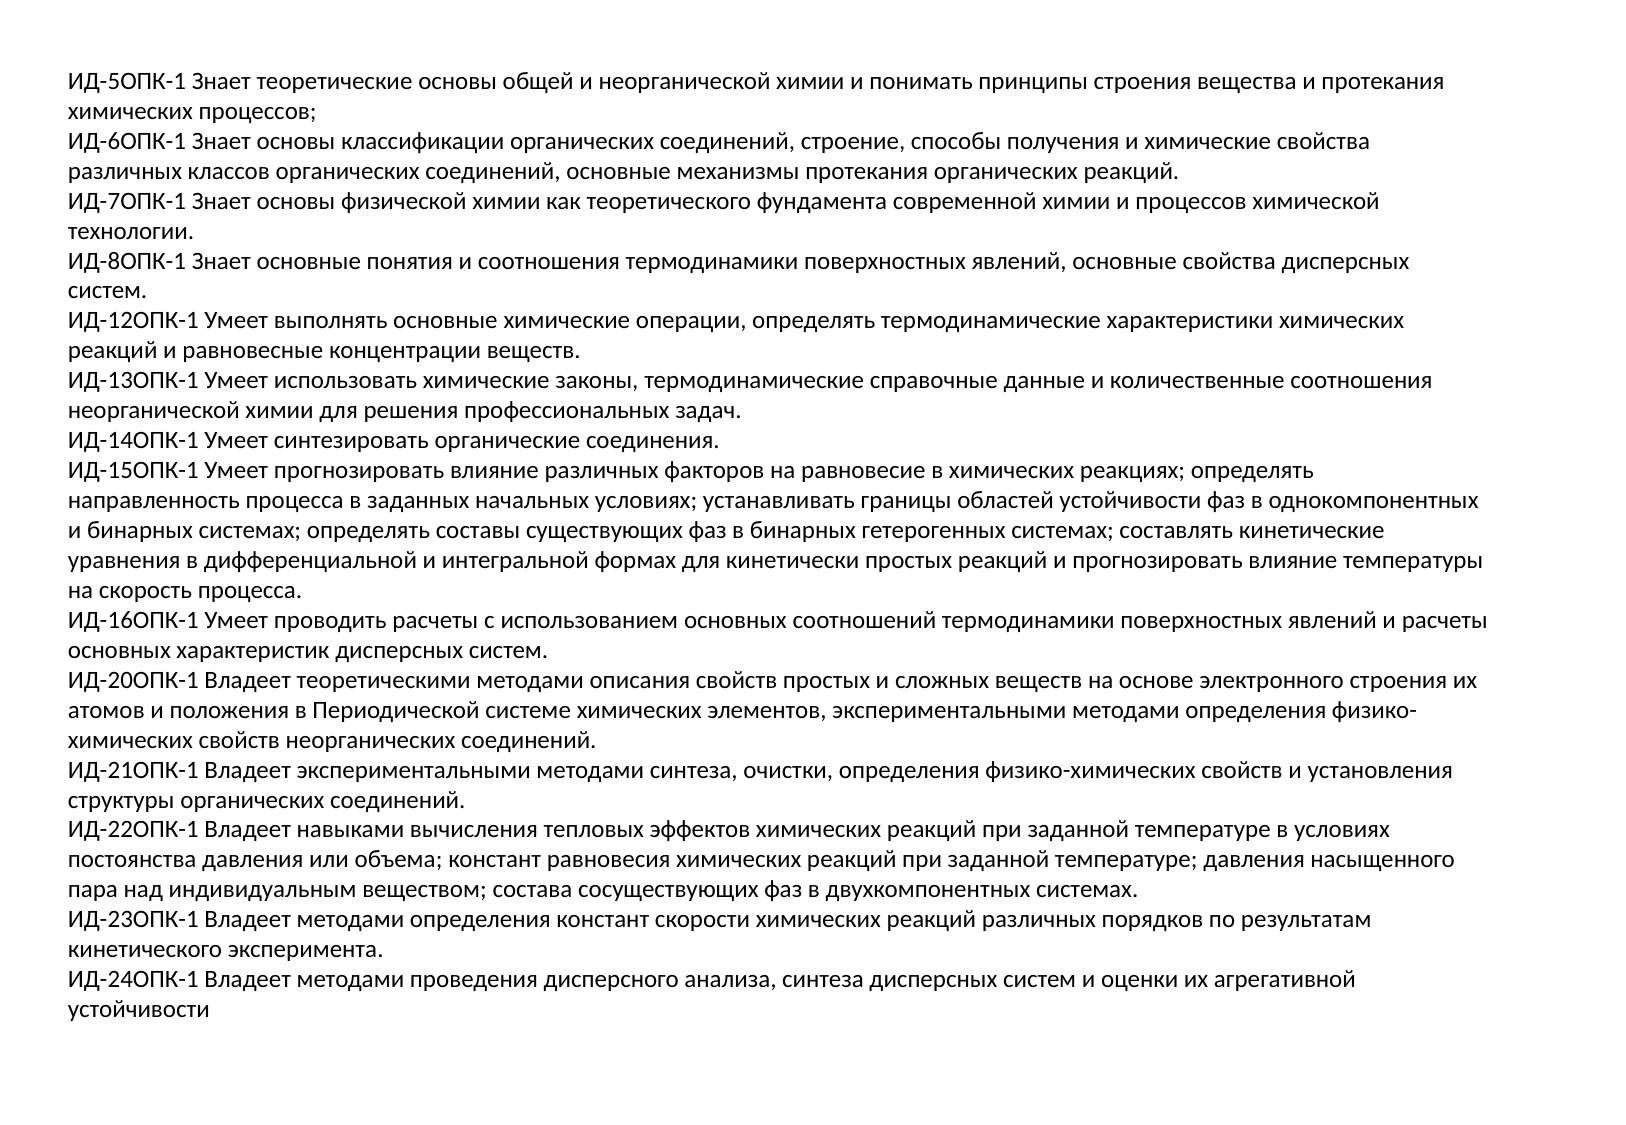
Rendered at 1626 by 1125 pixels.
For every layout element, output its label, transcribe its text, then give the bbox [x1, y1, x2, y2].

text_box ИД-5ОПК-1 Знает теоретические основы общей и неорганической химии и понимать принципы строения вещества и протекания химических процессов; ИД-6ОПК-1 Знает основы классификации органических соединений, строение, способы получения и химические свойства различных классов органических соединений, основные механизмы протекания органических реакций. ИД-7ОПК-1 Знает основы физической химии как теоретического фундамента современной химии и процессов химической технологии. ИД-8ОПК-1 Знает основные понятия и соотношения термодинамики поверхностных явлений, основные свойства дисперсных систем. ИД-12ОПК-1 Умеет выполнять основные химические операции, определять термодинамические характеристики химических реакций и равновесные концентрации веществ. ИД-13ОПК-1 Умеет использовать химические законы, термодинамические справочные данные и количественные соотношения неорганической химии для решения профессиональных задач. ИД-14ОПК-1 Умеет синтезировать органические соединения. ИД-15ОПК-1 Умеет прогнозировать влияние различных факторов на равновесие в химических реакциях; определять направленность процесса в заданных начальных условиях; устанавливать границы областей устойчивости фаз в однокомпонентных и бинарных системах; определять составы существующих фаз в бинарных гетерогенных системах; составлять кинетические уравнения в дифференциальной и интегральной формах для кинетически простых реакций и прогнозировать влияние температуры на скорость процесса. ИД-16ОПК-1 Умеет проводить расчеты с использованием основных соотношений термодинамики поверхностных явлений и расчеты основных характеристик дисперсных систем. ИД-20ОПК-1 Владеет теоретическими методами описания свойств простых и сложных веществ на основе электронного строения их атомов и положения в Периодической системе химических элементов, экспериментальными методами определения физико-химических свойств неорганических соединений. ИД-21ОПК-1 Владеет экспериментальными методами синтеза, очистки, определения физико-химических свойств и установления структуры органических соединений. ИД-22ОПК-1 Владеет навыками вычисления тепловых эффектов химических реакций при заданной температуре в условиях постоянства давления или объема; констант равновесия химических реакций при заданной температуре; давления насыщенного пара над индивидуальным веществом; состава сосуществующих фаз в двухкомпонентных системах. ИД-23ОПК-1 Владеет методами определения констант скорости химических реакций различных порядков по результатам кинетического эксперимента. ИД-24ОПК-1 Владеет методами проведения дисперсного анализа, синтеза дисперсных систем и оценки их агрегативной устойчивости [53, 57, 1507, 1030]
